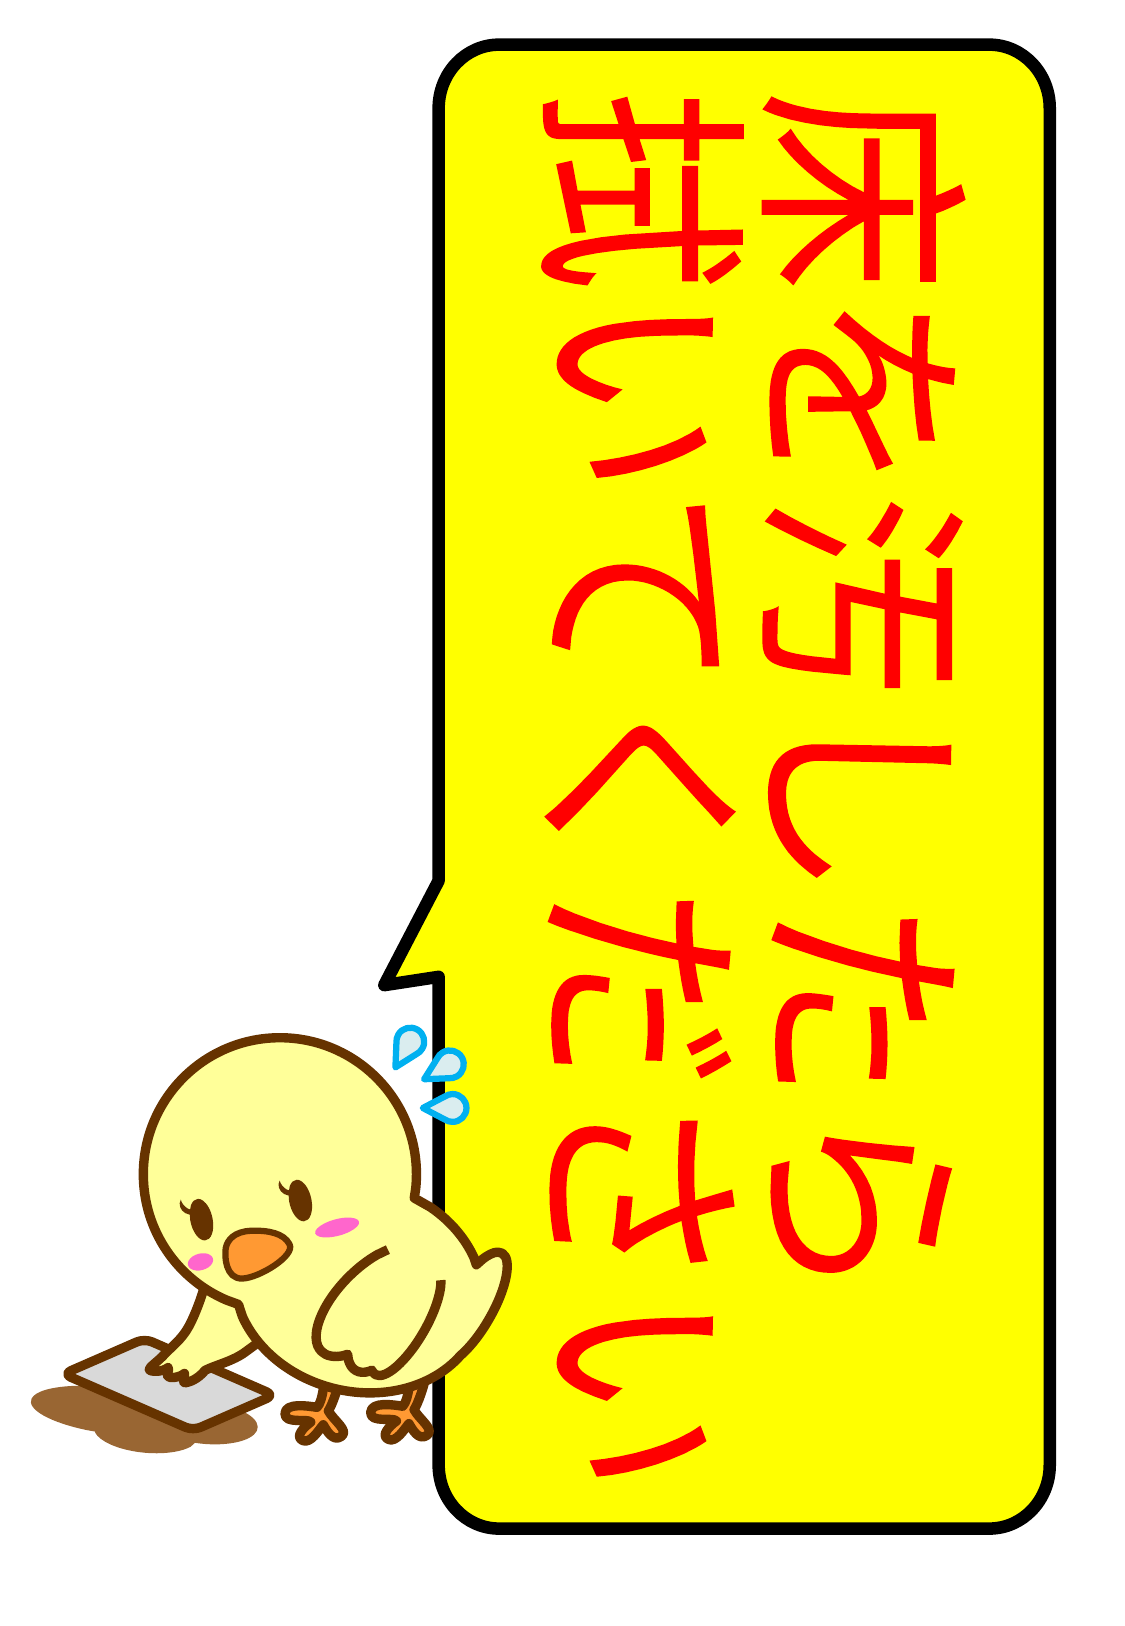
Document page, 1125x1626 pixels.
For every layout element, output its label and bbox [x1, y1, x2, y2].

text_box [30, 1026, 508, 1454]
text_box [382, 42, 1052, 1531]
